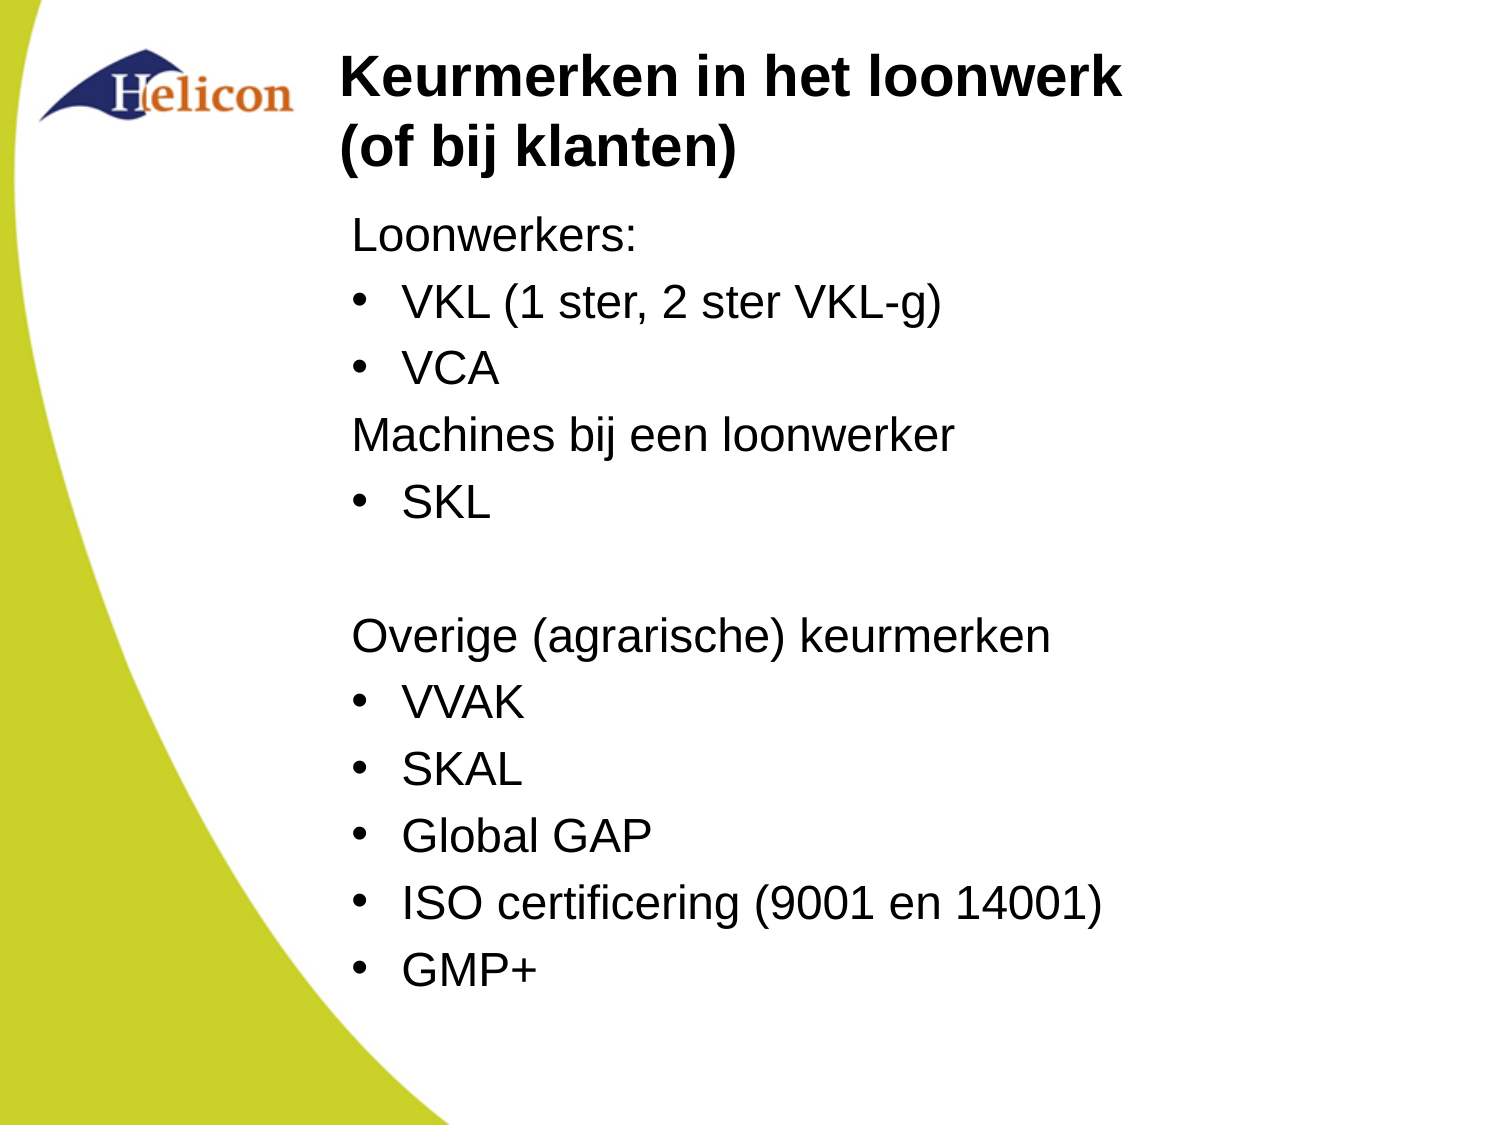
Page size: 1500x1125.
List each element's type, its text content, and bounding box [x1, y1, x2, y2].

picture [0, 0, 1500, 1125]
list Loonwerkers: VKL (1 ster, 2 ster VKL-g) VCA Machines bij een loonwerker SKL Overige (agrarische) keurmerken VVAK SKAL Global GAP ISO certificering (9001 en 14001) GMP+ [336, 196, 1425, 1005]
title Keurmerken in het loonwerk (of bij klanten) [324, 54, 1415, 161]
